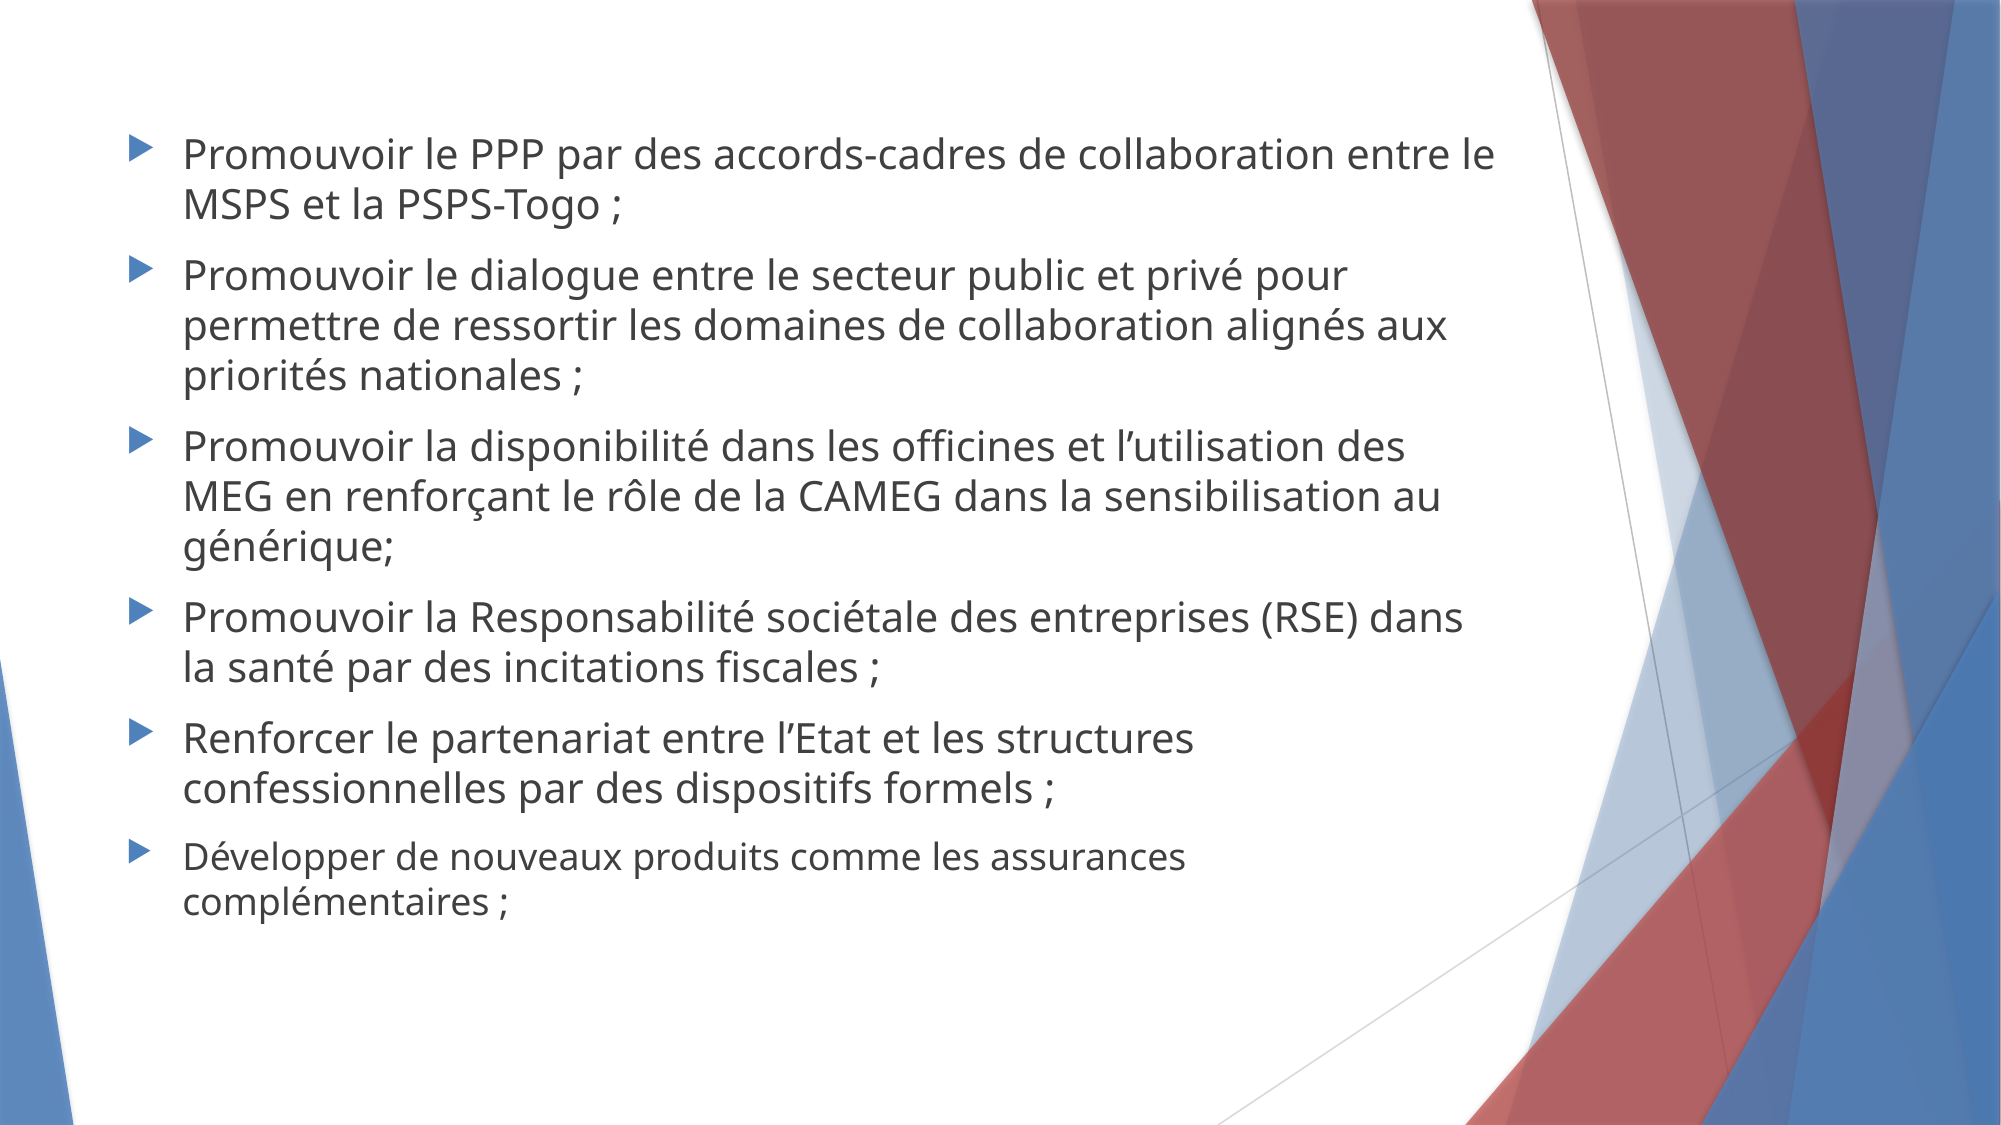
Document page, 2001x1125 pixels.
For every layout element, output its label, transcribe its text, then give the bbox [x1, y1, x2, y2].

list Promouvoir le PPP par des accords-cadres de collaboration entre le MSPS et la PSPS-Togo ; Promouvoir le dialogue entre le secteur public et privé pour permettre de ressortir les domaines de collaboration alignés aux priorités nationales ; Promouvoir la disponibilité dans les officines et l’utilisation des MEG en renforçant le rôle de la CAMEG dans la sensibilisation au générique; Promouvoir la Responsabilité sociétale des entreprises (RSE) dans la santé par des incitations fiscales ; Renforcer le partenariat entre l’Etat et les structures confessionnelles par des dispositifs formels ; Développer de nouveaux produits comme les assurances complémentaires ; [111, 120, 1522, 992]
